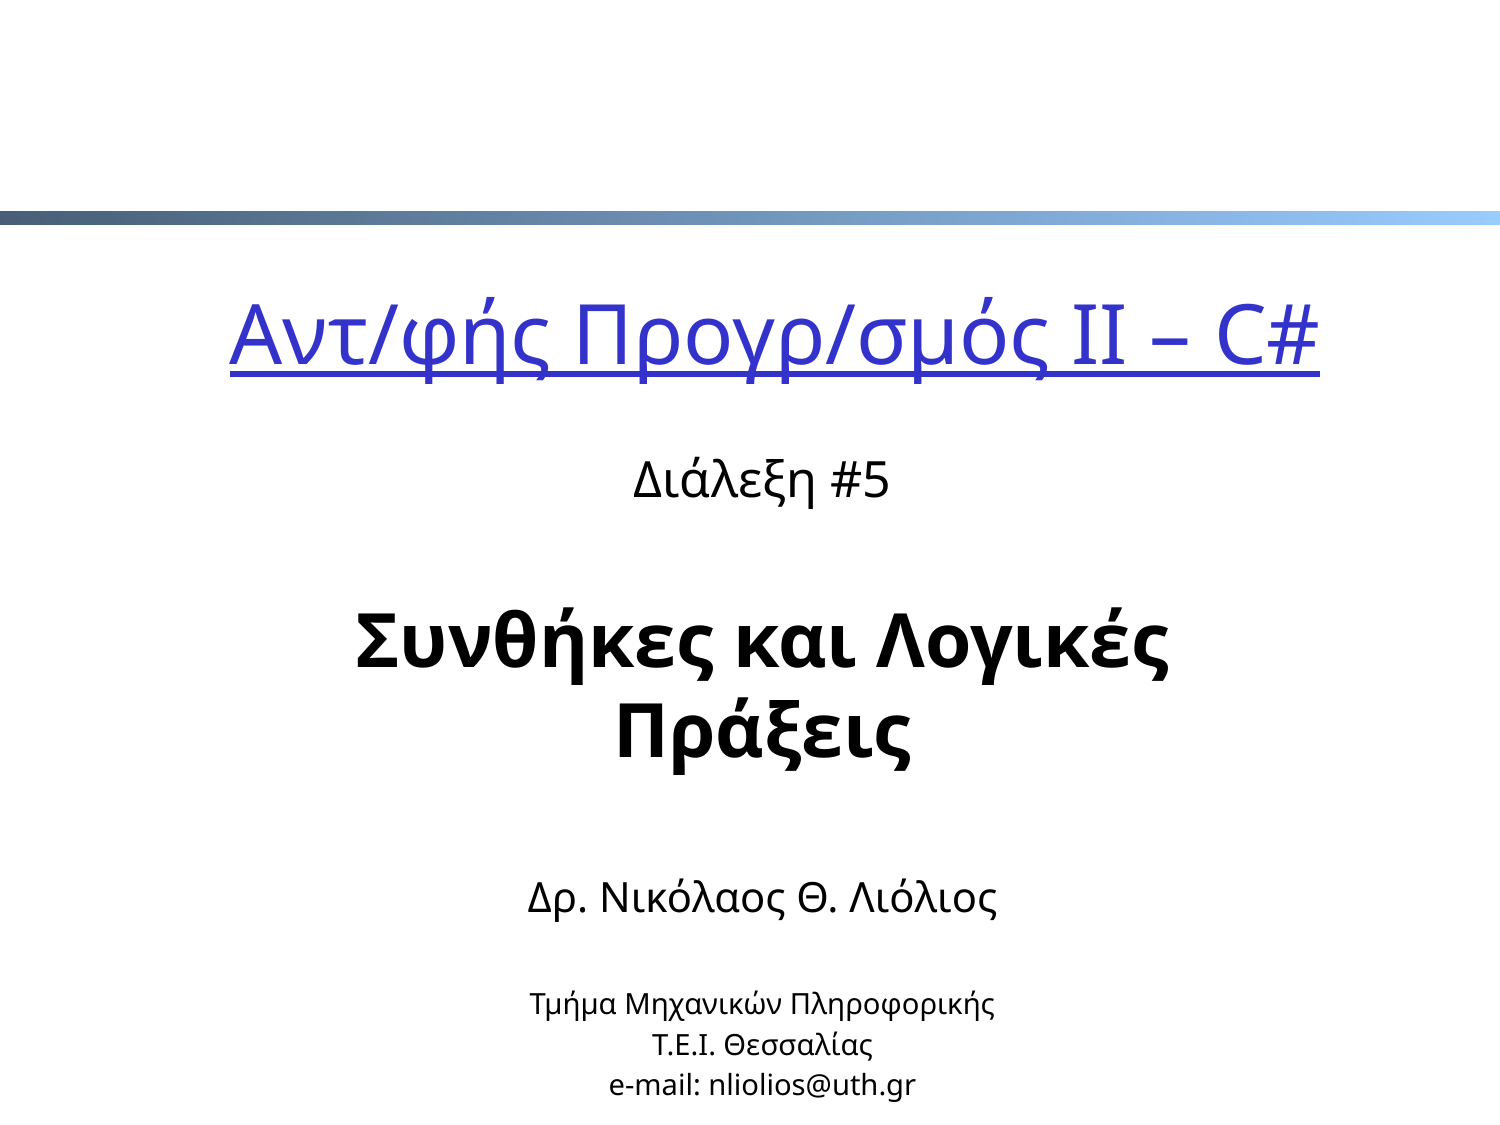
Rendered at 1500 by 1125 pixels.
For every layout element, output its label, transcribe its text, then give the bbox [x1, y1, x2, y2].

title Αντ/φής Προγρ/σμός ΙΙ – C# [137, 237, 1413, 425]
subtitle Διάλεξη #5 Συνθήκες και Λογικές Πράξεις Δρ. Νικόλαος Θ. Λιόλιος Τμήμα Μηχανικών Πληροφορικής Τ.Ε.Ι. Θεσσαλίας e-mail: nliolios@uth.gr [237, 399, 1288, 1050]
